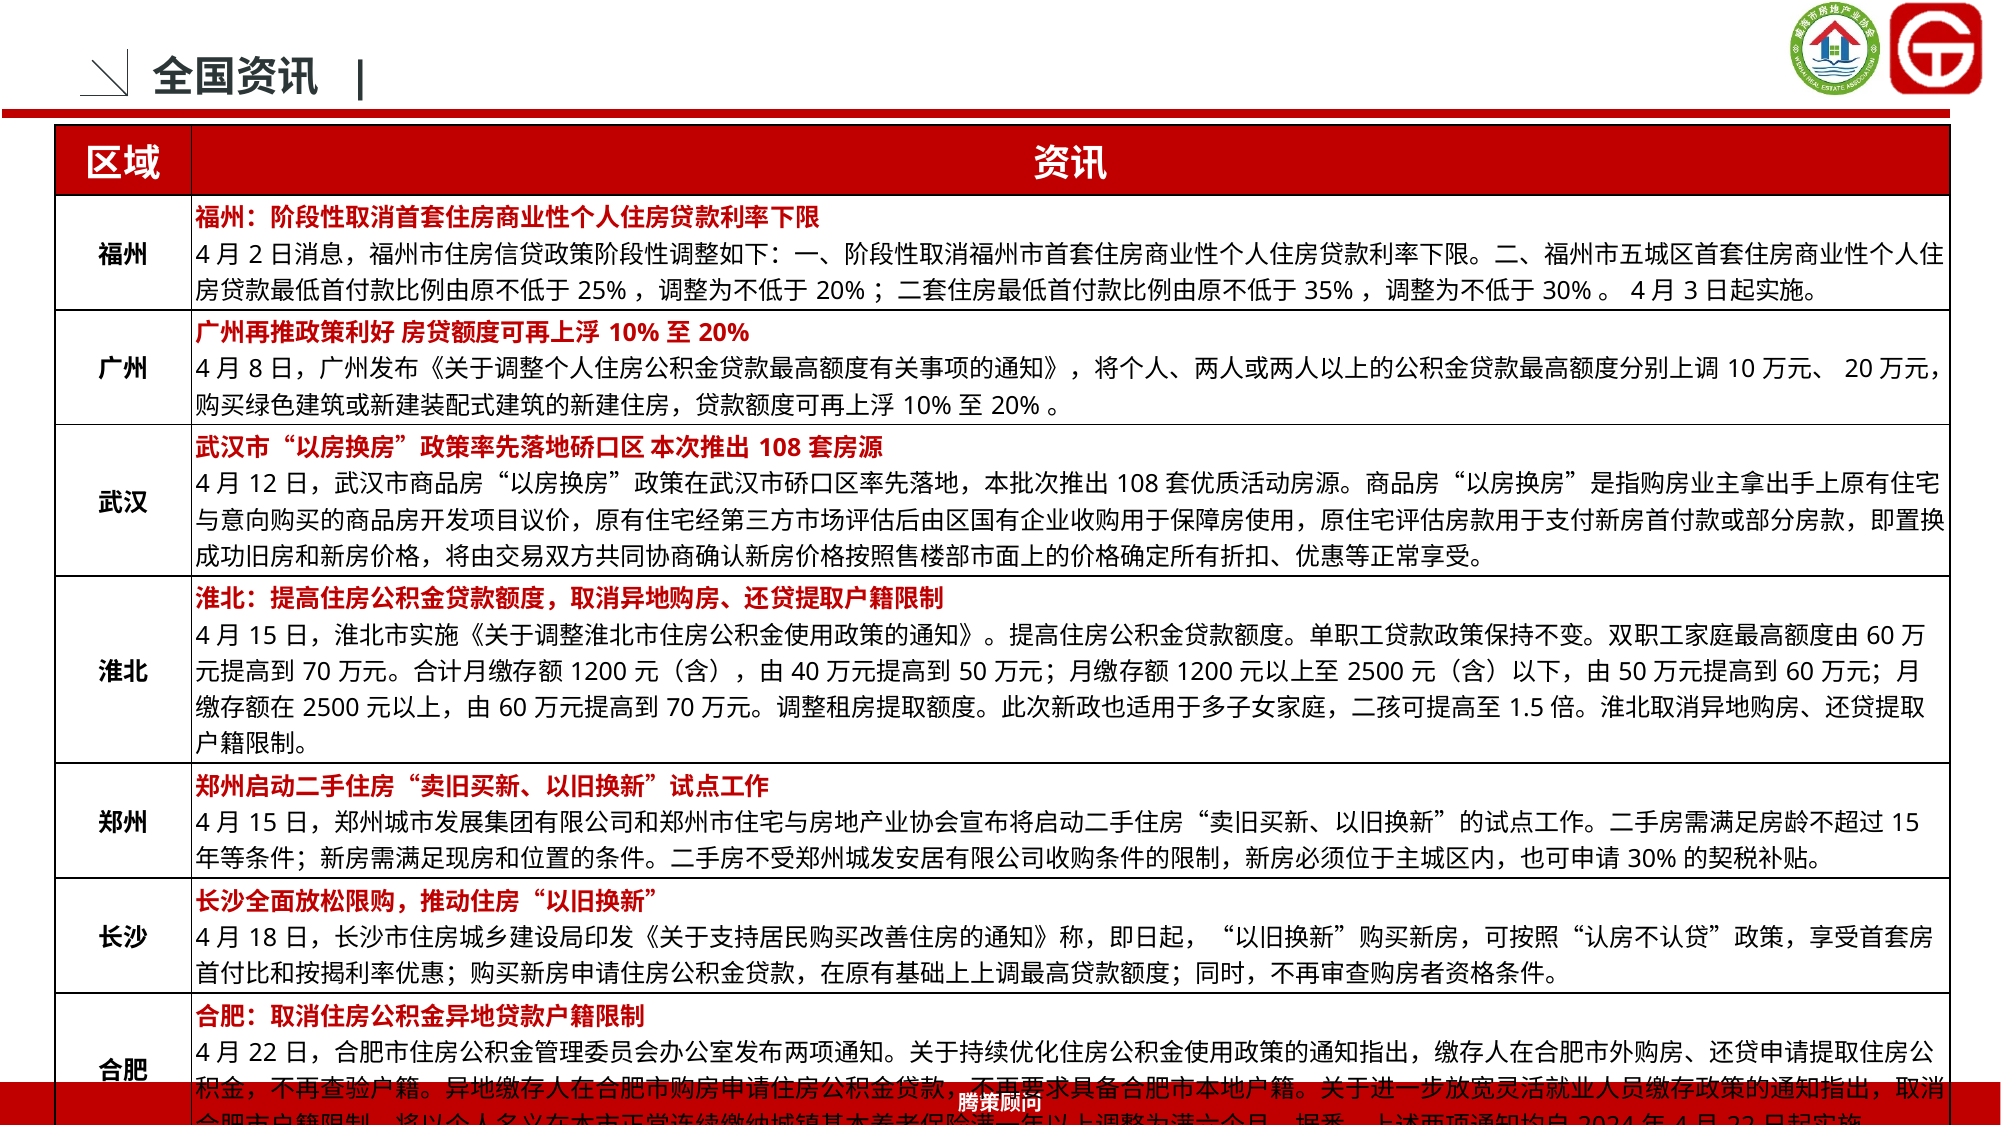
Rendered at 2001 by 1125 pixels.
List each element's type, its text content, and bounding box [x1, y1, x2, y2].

table_cell 合肥 [56, 994, 191, 1125]
table_cell 郑州启动二手住房“卖旧买新、以旧换新”试点工作 4月15日，郑州城市发展集团有限公司和郑州市住宅与房地产业协会宣布将启动二手住房“卖旧买新、以旧换新”的试点工作。二手房需满足房龄不超过15年等条件；新房需满足现房和位置的条件。二手房不受郑州城发安居有限公司收购条件的限制，新房必须位于主城区内，也可申请30%的契税补贴。 [192, 764, 1949, 877]
table_cell 合肥：取消住房公积金异地贷款户籍限制 4月22日，合肥市住房公积金管理委员会办公室发布两项通知。关于持续优化住房公积金使用政策的通知指出，缴存人在合肥市外购房、还贷申请提取住房公积金，不再查验户籍。异地缴存人在合肥市购房申请住房公积金贷款，不再要求具备合肥市本地户籍。关于进一步放宽灵活就业人员缴存政策的通知指出，取消合肥市户籍限制，将以个人名义在本市正常连续缴纳城镇基本养老保险满一年以上调整为满六个月。据悉，上述两项通知均自2024年4月22日起实施。 [192, 994, 1949, 1125]
table_cell 福州 [56, 196, 191, 309]
table_cell 武汉 [56, 425, 191, 575]
table_cell 郑州 [56, 764, 191, 877]
table_cell 武汉市“以房换房”政策率先落地硚口区 本次推出108套房源 4月12日，武汉市商品房“以房换房”政策在武汉市硚口区率先落地，本批次推出108套优质活动房源。商品房“以房换房”是指购房业主拿出手上原有住宅与意向购买的商品房开发项目议价，原有住宅经第三方市场评估后由区国有企业收购用于保障房使用，原住宅评估房款用于支付新房首付款或部分房款，即置换成功旧房和新房价格，将由交易双方共同协商确认新房价格按照售楼部市面上的价格确定所有折扣、优惠等正常享受。 [192, 425, 1949, 575]
text_box 全国资讯 | [138, 41, 1236, 108]
table_cell 淮北 [56, 577, 191, 762]
table_header 区域 [56, 126, 191, 194]
table_cell 长沙全面放松限购，推动住房“以旧换新” 4月18日，长沙市住房城乡建设局印发《关于支持居民购买改善住房的通知》称，即日起，“以旧换新”购买新房，可按照“认房不认贷”政策，享受首套房首付比和按揭利率优惠；购买新房申请住房公积金贷款，在原有基础上上调最高贷款额度；同时，不再审查购房者资格条件。 [192, 879, 1949, 992]
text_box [80, 48, 128, 96]
table_cell 福州：阶段性取消首套住房商业性个人住房贷款利率下限 4月2日消息，福州市住房信贷政策阶段性调整如下：一、阶段性取消福州市首套住房商业性个人住房贷款利率下限。二、福州市五城区首套住房商业性个人住房贷款最低首付款比例由原不低于25%，调整为不低于20%；二套住房最低首付款比例由原不低于35%，调整为不低于30%。4月3日起实施。 [192, 196, 1949, 309]
table_cell 广州再推政策利好 房贷额度可再上浮10%至20% 4月8日，广州发布《关于调整个人住房公积金贷款最高额度有关事项的通知》，将个人、两人或两人以上的公积金贷款最高额度分别上调10万元、20万元，购买绿色建筑或新建装配式建筑的新建住房，贷款额度可再上浮10%至20%。 [192, 311, 1949, 424]
table_cell 长沙 [56, 879, 191, 992]
table_cell 广州 [56, 311, 191, 424]
picture [1786, 0, 1989, 98]
table_cell 淮北：提高住房公积金贷款额度，取消异地购房、还贷提取户籍限制 4月15日，淮北市实施《关于调整淮北市住房公积金使用政策的通知》。提高住房公积金贷款额度。单职工贷款政策保持不变。双职工家庭最高额度由60万元提高到70万元。合计月缴存额1200元（含），由40万元提高到50万元；月缴存额1200元以上至2500元（含）以下，由50万元提高到60万元；月缴存额在2500元以上，由60万元提高到70万元。调整租房提取额度。此次新政也适用于多子女家庭，二孩可提高至1.5倍。淮北取消异地购房、还贷提取户籍限制。 [192, 577, 1949, 762]
table_header 资讯 [192, 126, 1949, 194]
